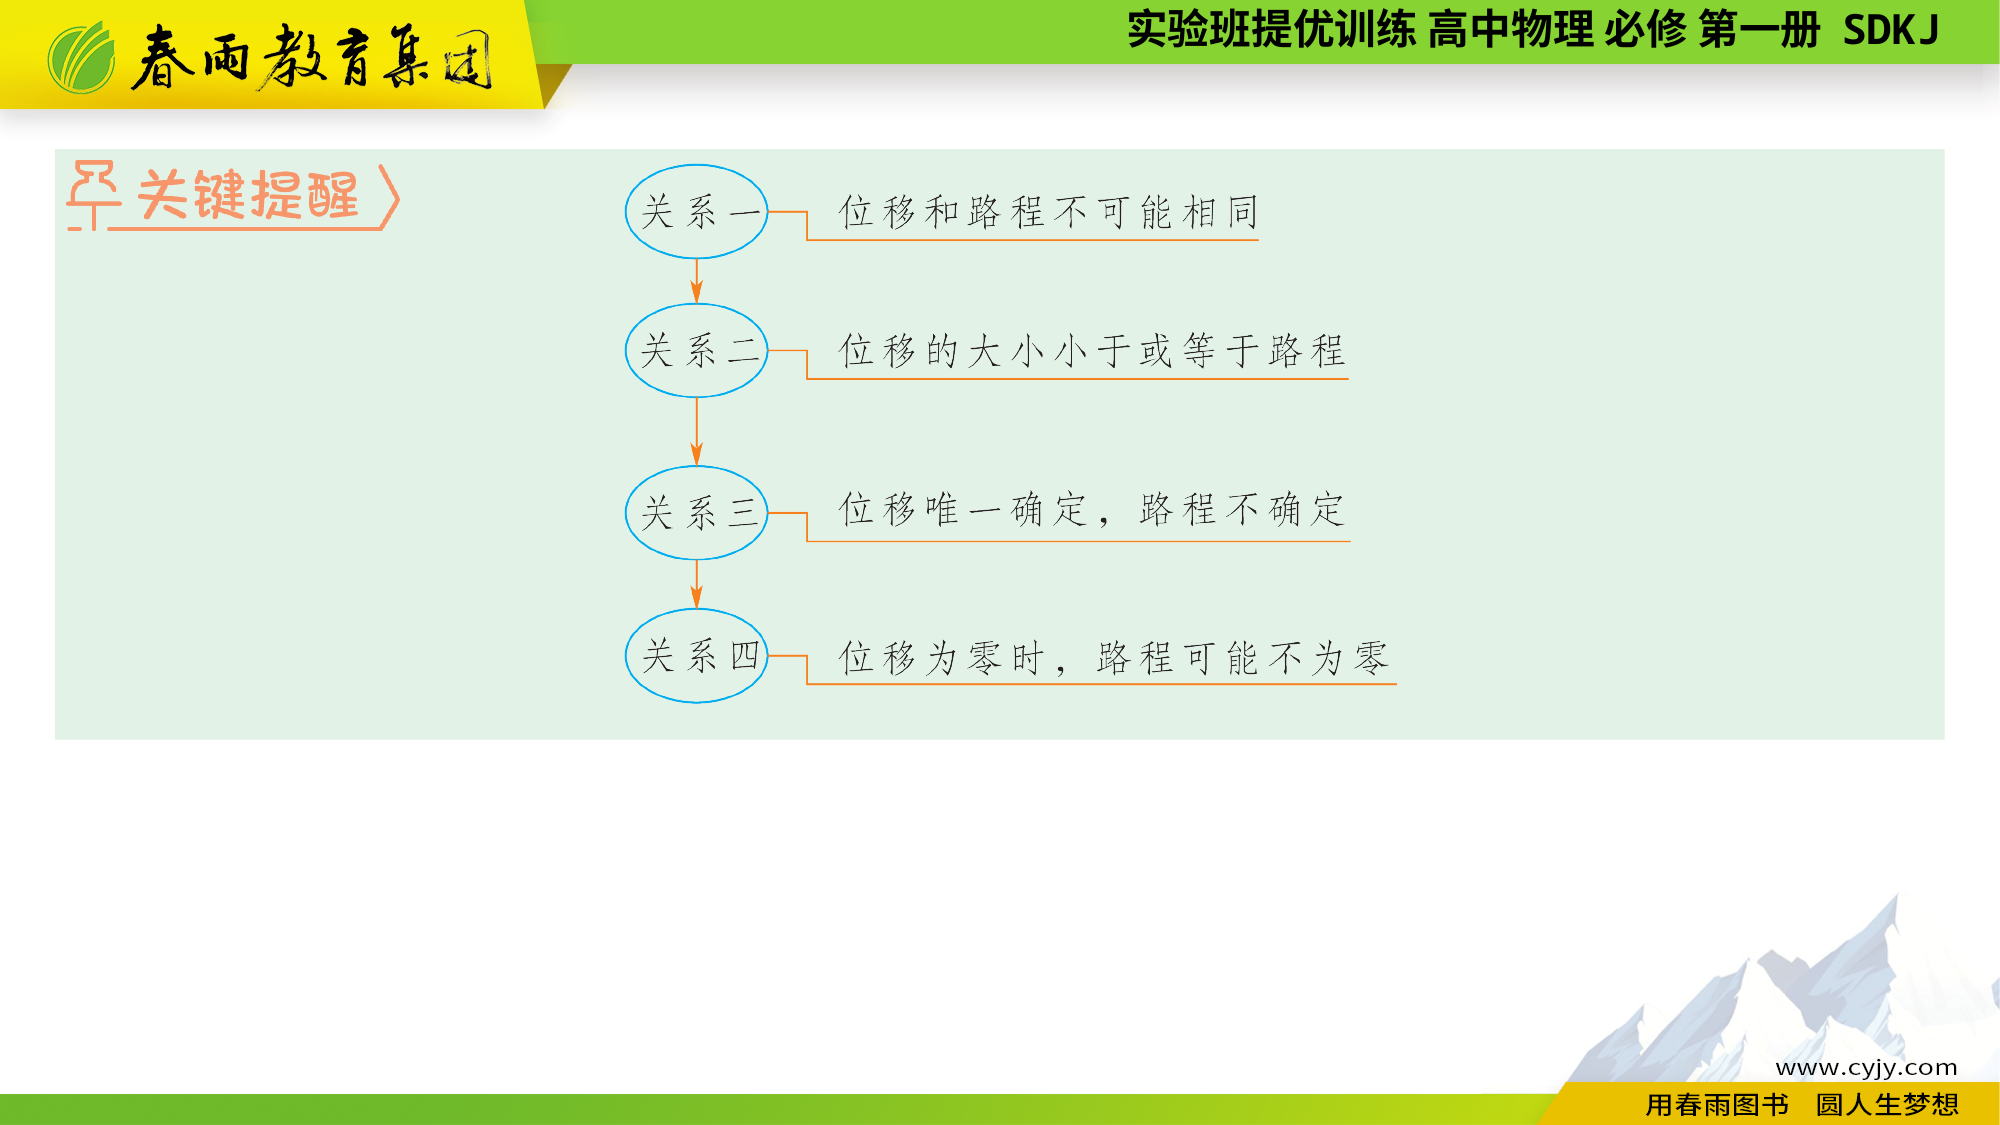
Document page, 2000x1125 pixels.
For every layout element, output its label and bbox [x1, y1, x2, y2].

picture [0, 0, 2000, 1125]
text_box [54, 149, 1945, 740]
